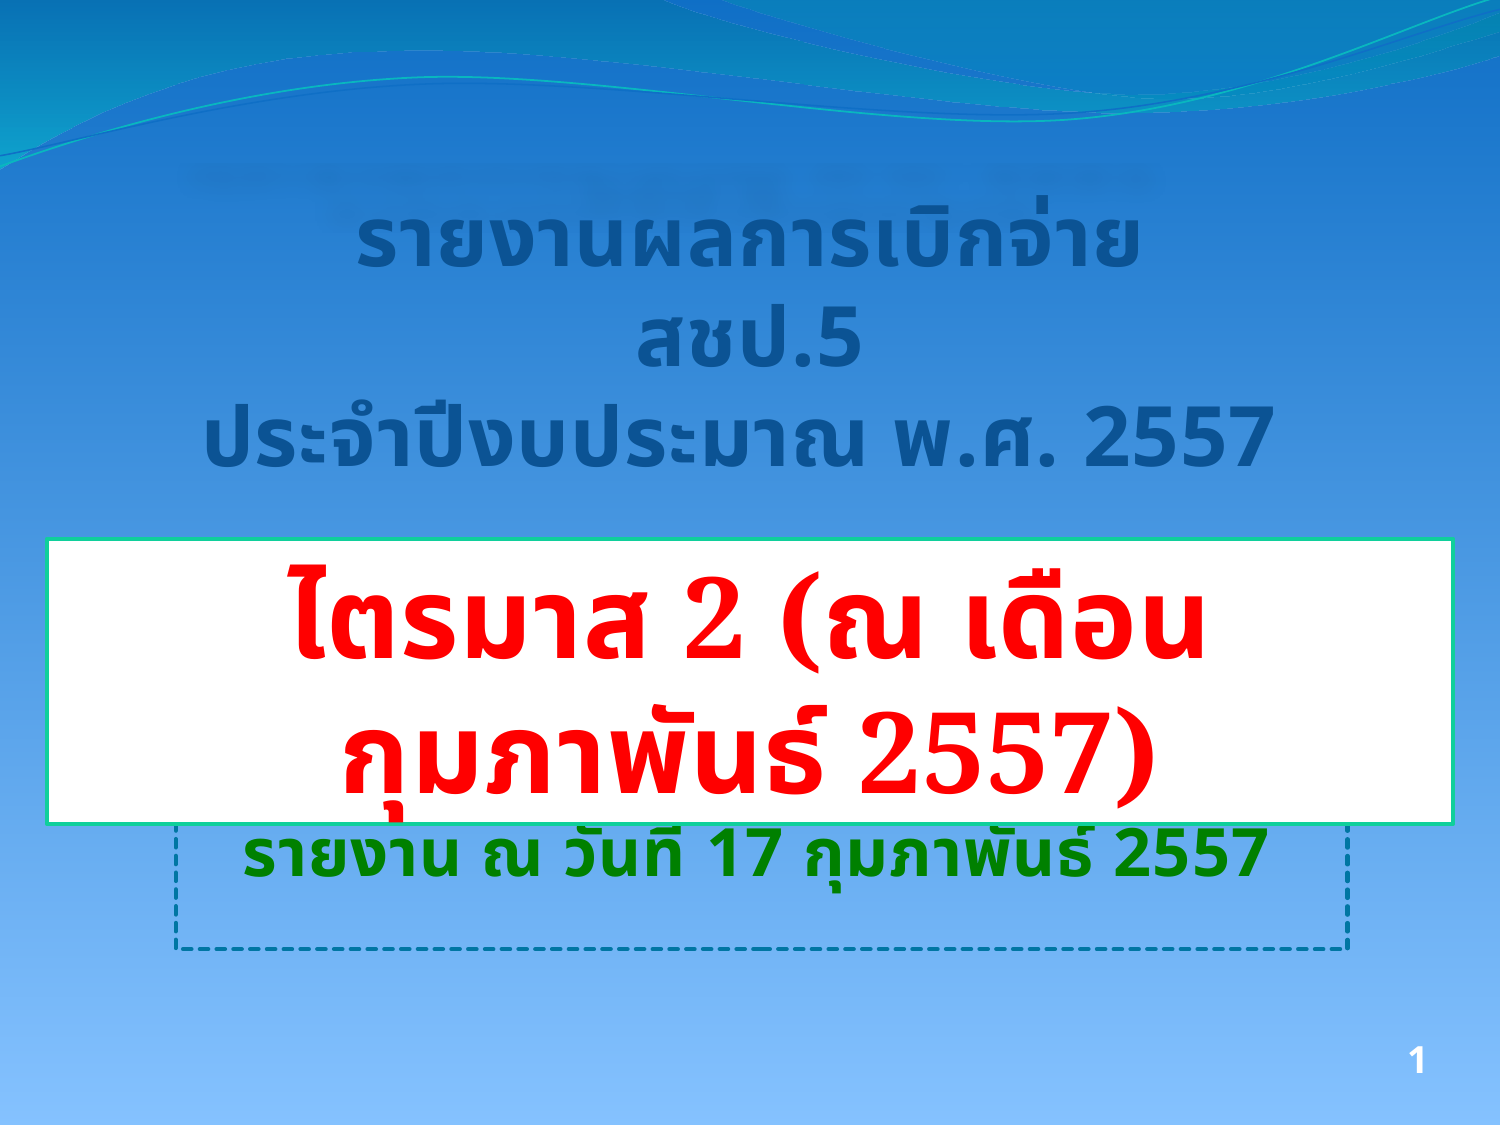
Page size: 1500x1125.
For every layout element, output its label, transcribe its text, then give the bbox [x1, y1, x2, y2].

text_box ไตรมาส 2 (ณ เดือนกุมภาพันธ์ 2557) [45, 537, 1455, 826]
text_box รายงานผลการเบิกจ่าย สชป.5 ประจำปีงบประมาณ พ.ศ. 2557 [82, 175, 1442, 491]
subtitle รายงาน ณ วันที่ 17 กุมภาพันธ์ 2557 [175, 826, 1348, 950]
